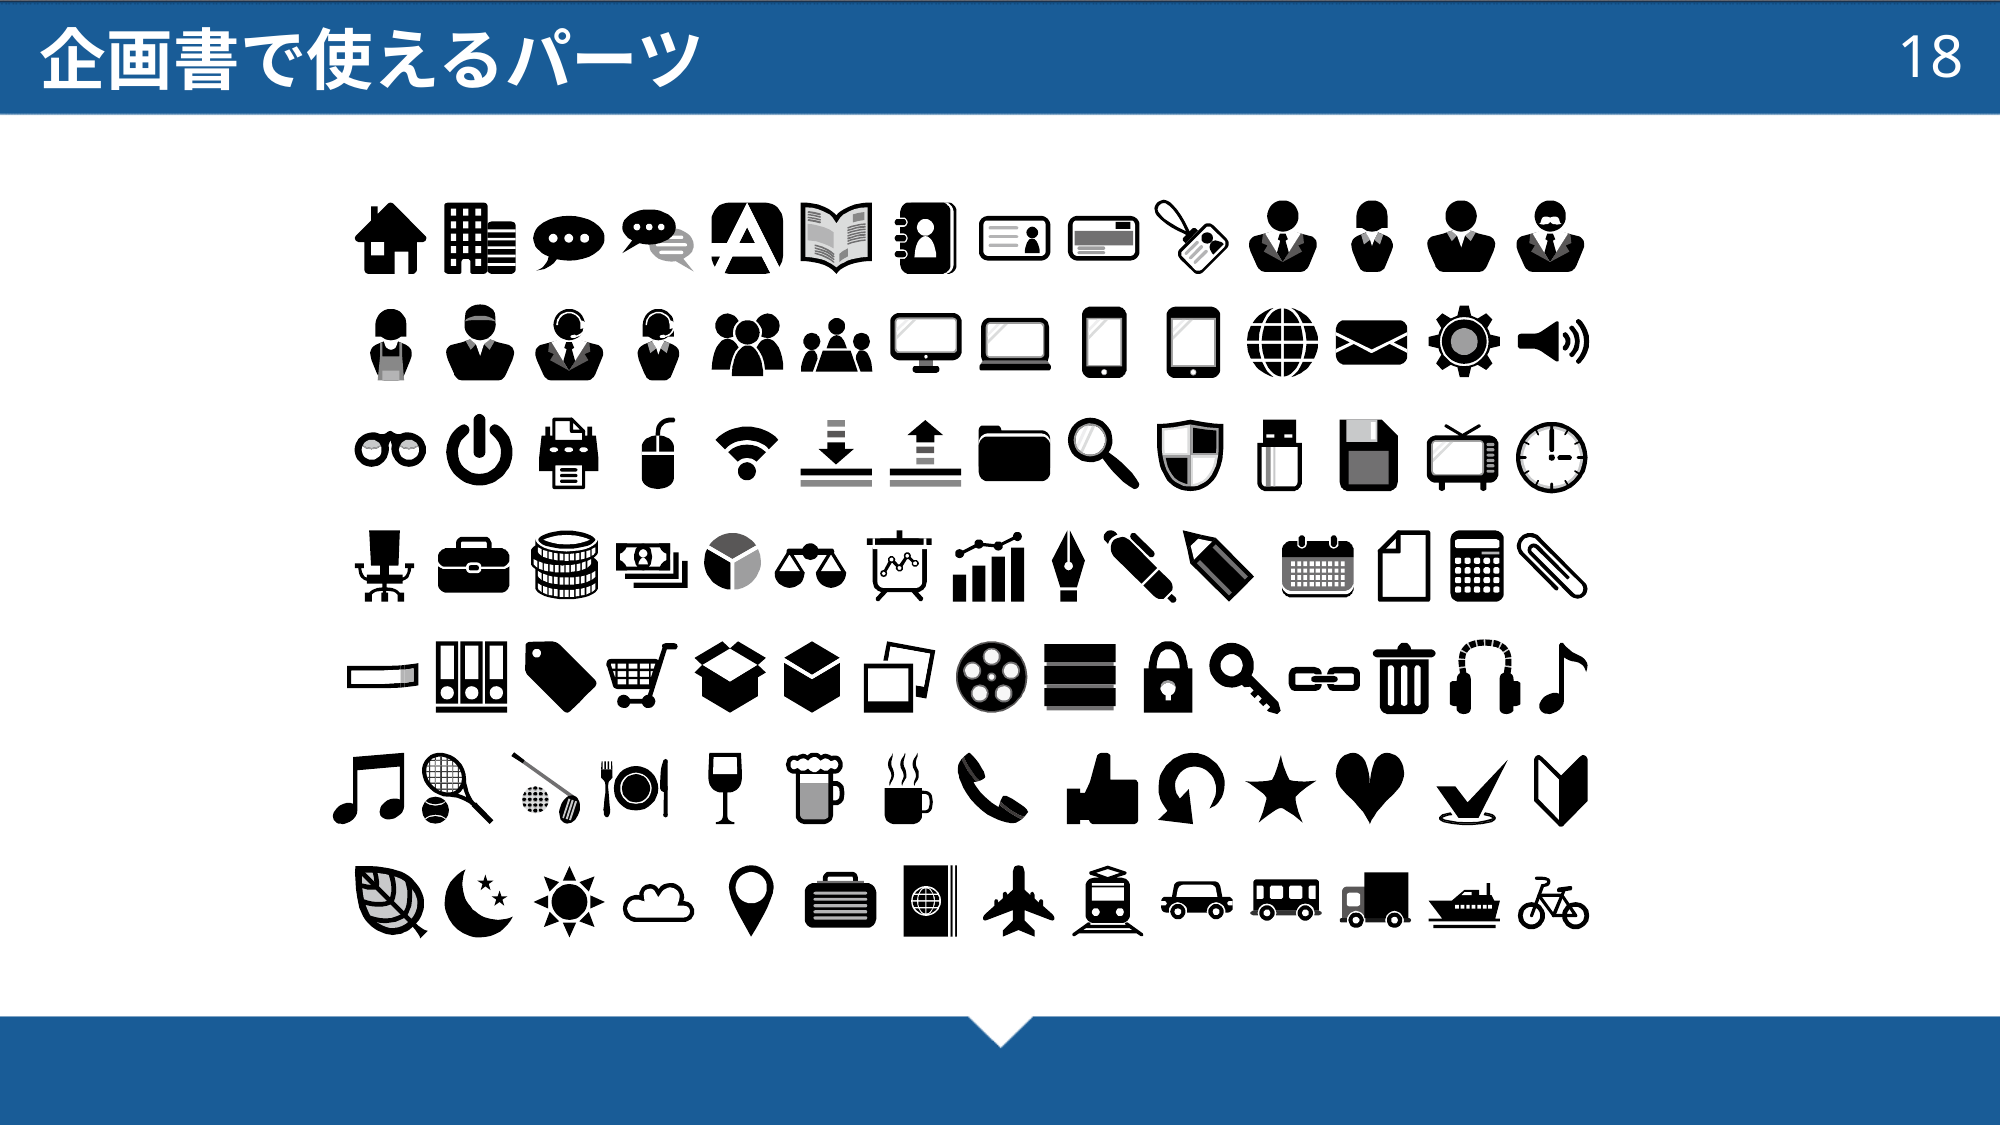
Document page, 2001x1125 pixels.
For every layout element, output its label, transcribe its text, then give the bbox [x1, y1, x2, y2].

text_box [952, 532, 1025, 602]
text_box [1161, 881, 1233, 920]
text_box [1051, 530, 1085, 602]
text_box [1516, 533, 1588, 599]
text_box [1427, 200, 1496, 272]
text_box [784, 641, 840, 713]
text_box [606, 643, 678, 708]
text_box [1103, 530, 1177, 603]
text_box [978, 425, 1050, 481]
text_box [332, 752, 405, 825]
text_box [1339, 872, 1412, 928]
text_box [866, 530, 932, 602]
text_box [863, 641, 936, 713]
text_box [354, 430, 426, 467]
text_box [1426, 424, 1499, 492]
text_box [800, 318, 873, 372]
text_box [347, 663, 419, 689]
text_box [354, 866, 428, 939]
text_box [444, 869, 513, 938]
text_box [531, 525, 598, 600]
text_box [1377, 530, 1431, 602]
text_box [1517, 318, 1590, 364]
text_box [539, 417, 599, 490]
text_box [511, 752, 580, 824]
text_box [1534, 755, 1588, 827]
text_box [525, 641, 597, 713]
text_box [1436, 759, 1508, 826]
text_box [1351, 200, 1393, 272]
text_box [711, 202, 783, 274]
text_box 企画書で使えるパーツ [25, 10, 720, 106]
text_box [601, 758, 668, 818]
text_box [1250, 879, 1322, 921]
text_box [804, 871, 877, 928]
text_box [533, 215, 605, 271]
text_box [1067, 215, 1140, 261]
text_box [1066, 752, 1139, 825]
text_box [641, 417, 676, 490]
text_box [983, 865, 1055, 937]
text_box [354, 530, 415, 602]
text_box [884, 752, 933, 825]
text_box [1335, 752, 1405, 825]
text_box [800, 420, 872, 487]
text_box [535, 309, 603, 381]
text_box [956, 641, 1028, 713]
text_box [1339, 419, 1398, 492]
picture [0, 0, 2000, 1125]
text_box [1372, 642, 1436, 715]
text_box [622, 209, 694, 272]
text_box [704, 533, 761, 590]
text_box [637, 309, 680, 381]
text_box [1246, 307, 1318, 379]
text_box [894, 202, 957, 274]
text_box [1067, 417, 1140, 490]
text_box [694, 641, 766, 713]
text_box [1257, 419, 1302, 492]
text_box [1449, 639, 1521, 715]
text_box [890, 313, 962, 373]
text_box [1428, 883, 1500, 929]
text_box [622, 883, 695, 922]
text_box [728, 865, 774, 937]
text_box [1288, 666, 1360, 691]
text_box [1166, 306, 1221, 378]
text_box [446, 304, 515, 381]
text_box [370, 309, 412, 399]
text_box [711, 313, 783, 377]
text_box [444, 202, 516, 274]
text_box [774, 543, 847, 588]
text_box [1245, 755, 1317, 823]
text_box [1209, 642, 1281, 715]
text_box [1450, 530, 1504, 602]
text_box [1158, 752, 1225, 825]
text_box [435, 641, 508, 713]
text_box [903, 865, 958, 937]
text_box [1519, 424, 1585, 491]
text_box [1072, 865, 1144, 937]
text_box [800, 202, 872, 274]
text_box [438, 536, 510, 593]
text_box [533, 866, 605, 938]
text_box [1157, 419, 1224, 492]
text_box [422, 752, 494, 825]
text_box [785, 752, 845, 825]
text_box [1282, 535, 1354, 598]
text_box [1249, 200, 1317, 272]
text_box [354, 202, 427, 274]
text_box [1428, 305, 1500, 378]
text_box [1516, 200, 1585, 272]
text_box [1082, 306, 1127, 378]
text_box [957, 752, 1029, 824]
slide_number 18 [1528, 28, 1979, 89]
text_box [1182, 530, 1255, 602]
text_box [708, 752, 742, 825]
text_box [1335, 320, 1408, 365]
text_box [1539, 642, 1588, 715]
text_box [889, 420, 962, 487]
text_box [1044, 644, 1116, 711]
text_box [979, 215, 1051, 261]
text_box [1517, 876, 1590, 930]
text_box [616, 543, 688, 588]
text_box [446, 413, 513, 486]
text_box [979, 317, 1051, 371]
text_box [715, 426, 779, 481]
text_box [1154, 199, 1229, 274]
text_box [1143, 641, 1193, 713]
